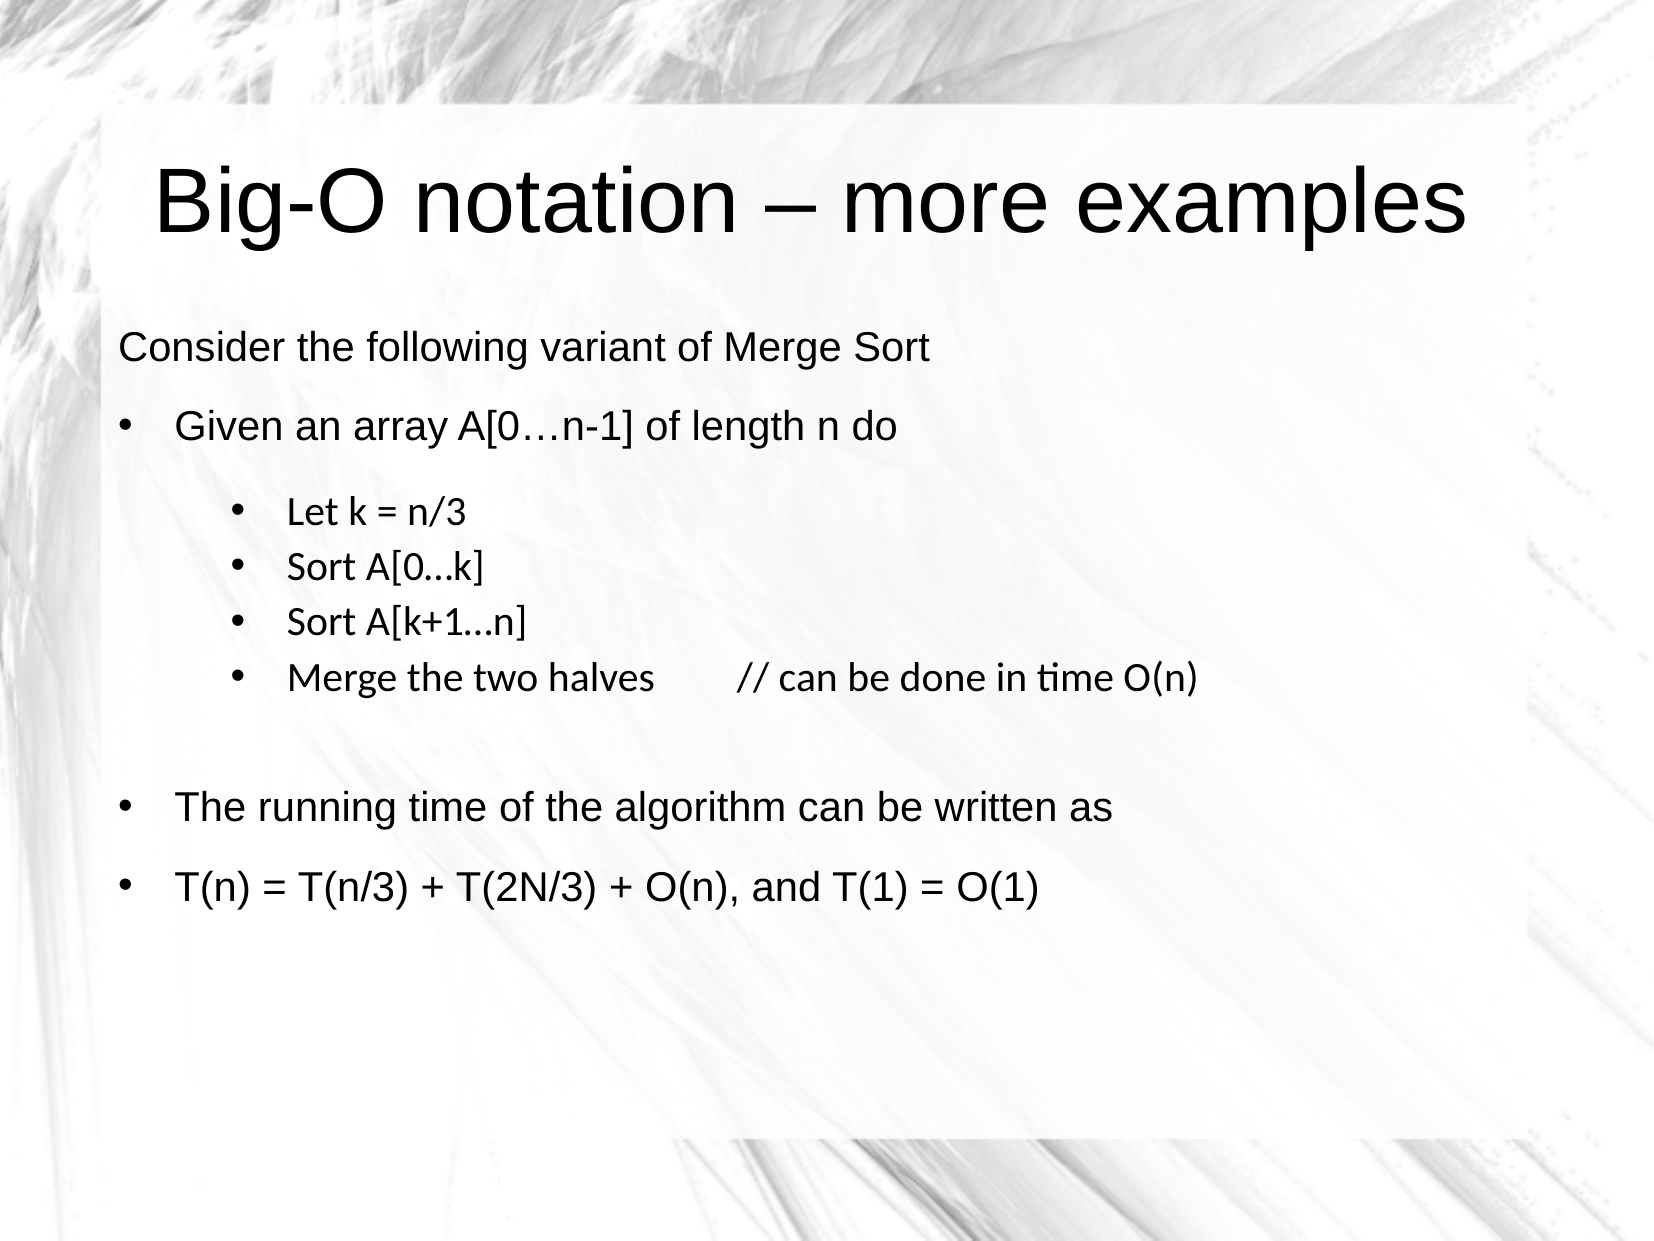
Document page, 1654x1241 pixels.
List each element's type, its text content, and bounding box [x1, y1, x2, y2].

title Big-O notation – more examples [118, 112, 1506, 281]
picture [0, 0, 1654, 1241]
list Consider the following variant of Merge Sort Given an array A[0…n-1] of length n do Let k = n/3 Sort A[0…k] Sort A[k+1…n] Merge the two halves // can be done in time O(n) The running time of the algorithm can be written as T(n) = T(n/3) + T(2N/3) + O(n), and T(1) = O(1) [118, 319, 1571, 1102]
